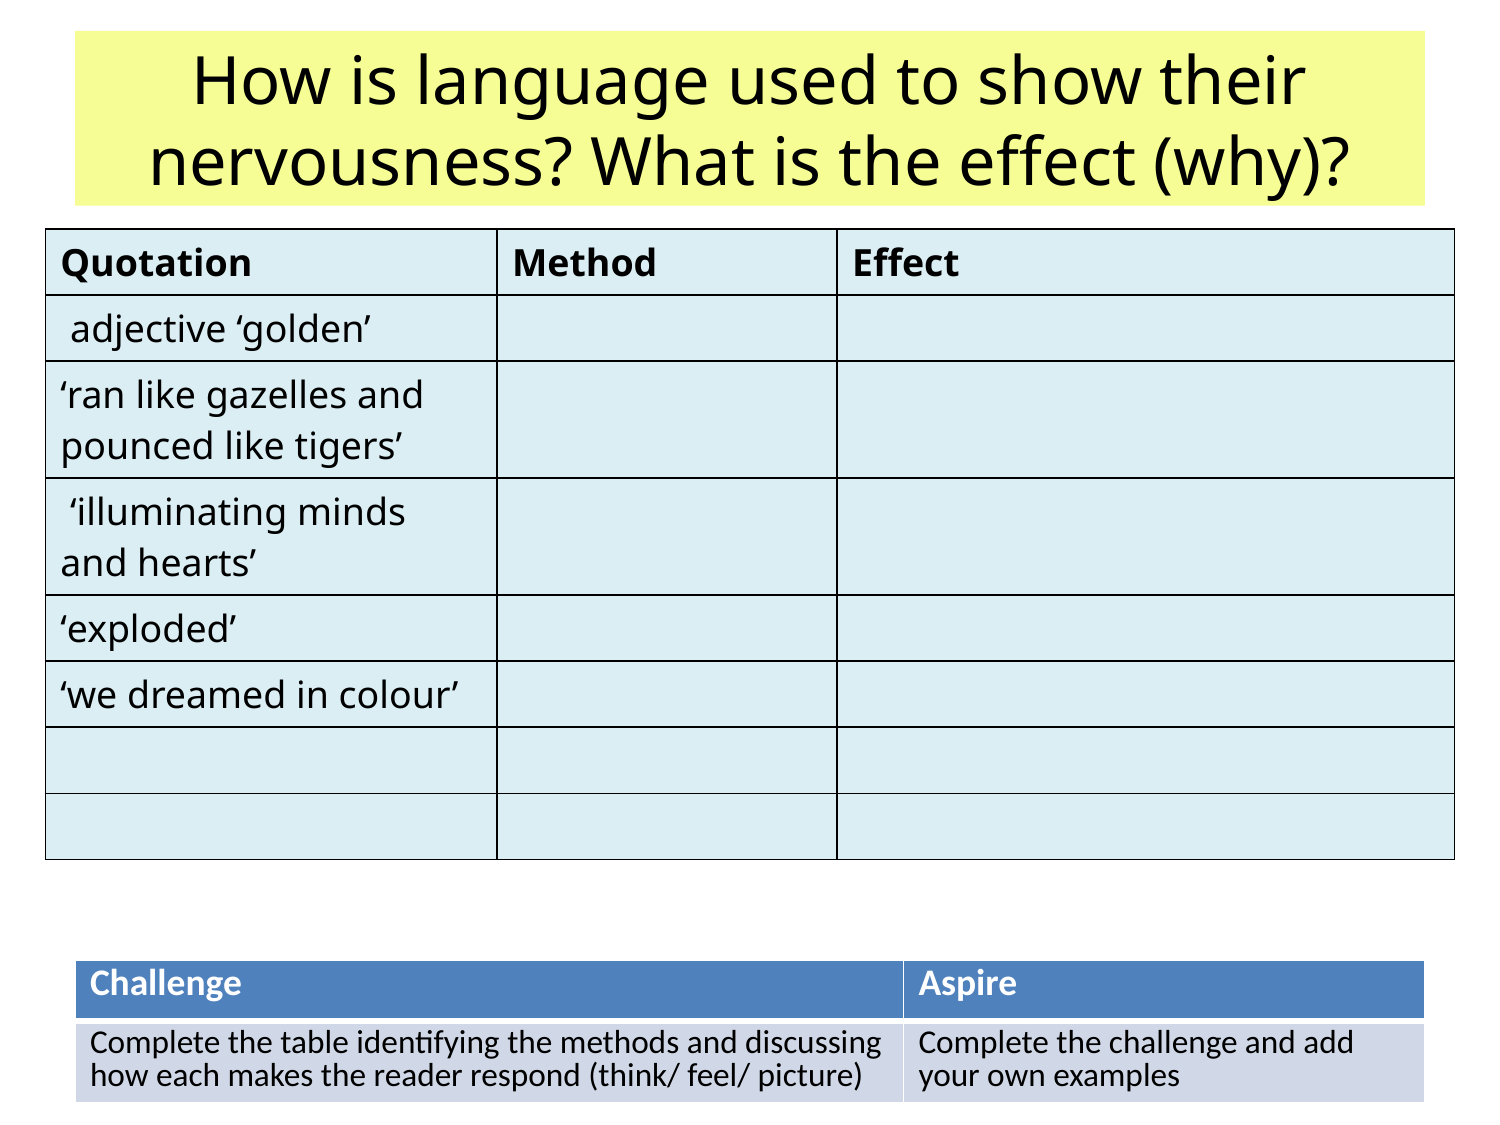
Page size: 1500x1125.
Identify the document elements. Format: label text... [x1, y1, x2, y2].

table_cell Complete the challenge and add your own examples [904, 1024, 1424, 1102]
table_cell [498, 794, 836, 859]
table_cell [498, 479, 836, 594]
table_cell adjective ‘golden’ [46, 296, 496, 360]
table_header Aspire [904, 961, 1424, 1018]
table_cell ‘ran like gazelles and pounced like tigers’ [46, 362, 496, 477]
table_cell [498, 662, 836, 726]
table_cell [838, 728, 1454, 793]
table_cell [498, 362, 836, 477]
table_header Method [498, 230, 836, 294]
table_header Effect [838, 230, 1454, 294]
table_cell [838, 662, 1454, 726]
table_cell [838, 794, 1454, 859]
table_cell [46, 728, 496, 793]
table_cell [838, 296, 1454, 360]
table_cell ‘we dreamed in colour’ [46, 662, 496, 726]
table_cell [498, 728, 836, 793]
table_header Quotation [46, 230, 496, 294]
table_cell [838, 596, 1454, 660]
table_cell [498, 596, 836, 660]
table_cell Complete the table identifying the methods and discussing how each makes the reader respond (think/ feel/ picture) [76, 1024, 903, 1102]
table_cell [498, 296, 836, 360]
table_header Challenge [76, 961, 903, 1018]
title How is language used to show their nervousness? What is the effect (why)? [75, 30, 1425, 206]
table_cell [838, 479, 1454, 594]
table_cell [46, 794, 496, 859]
table_cell [838, 362, 1454, 477]
table_cell ‘illuminating minds and hearts’ [46, 479, 496, 594]
table_cell ‘exploded’ [46, 596, 496, 660]
